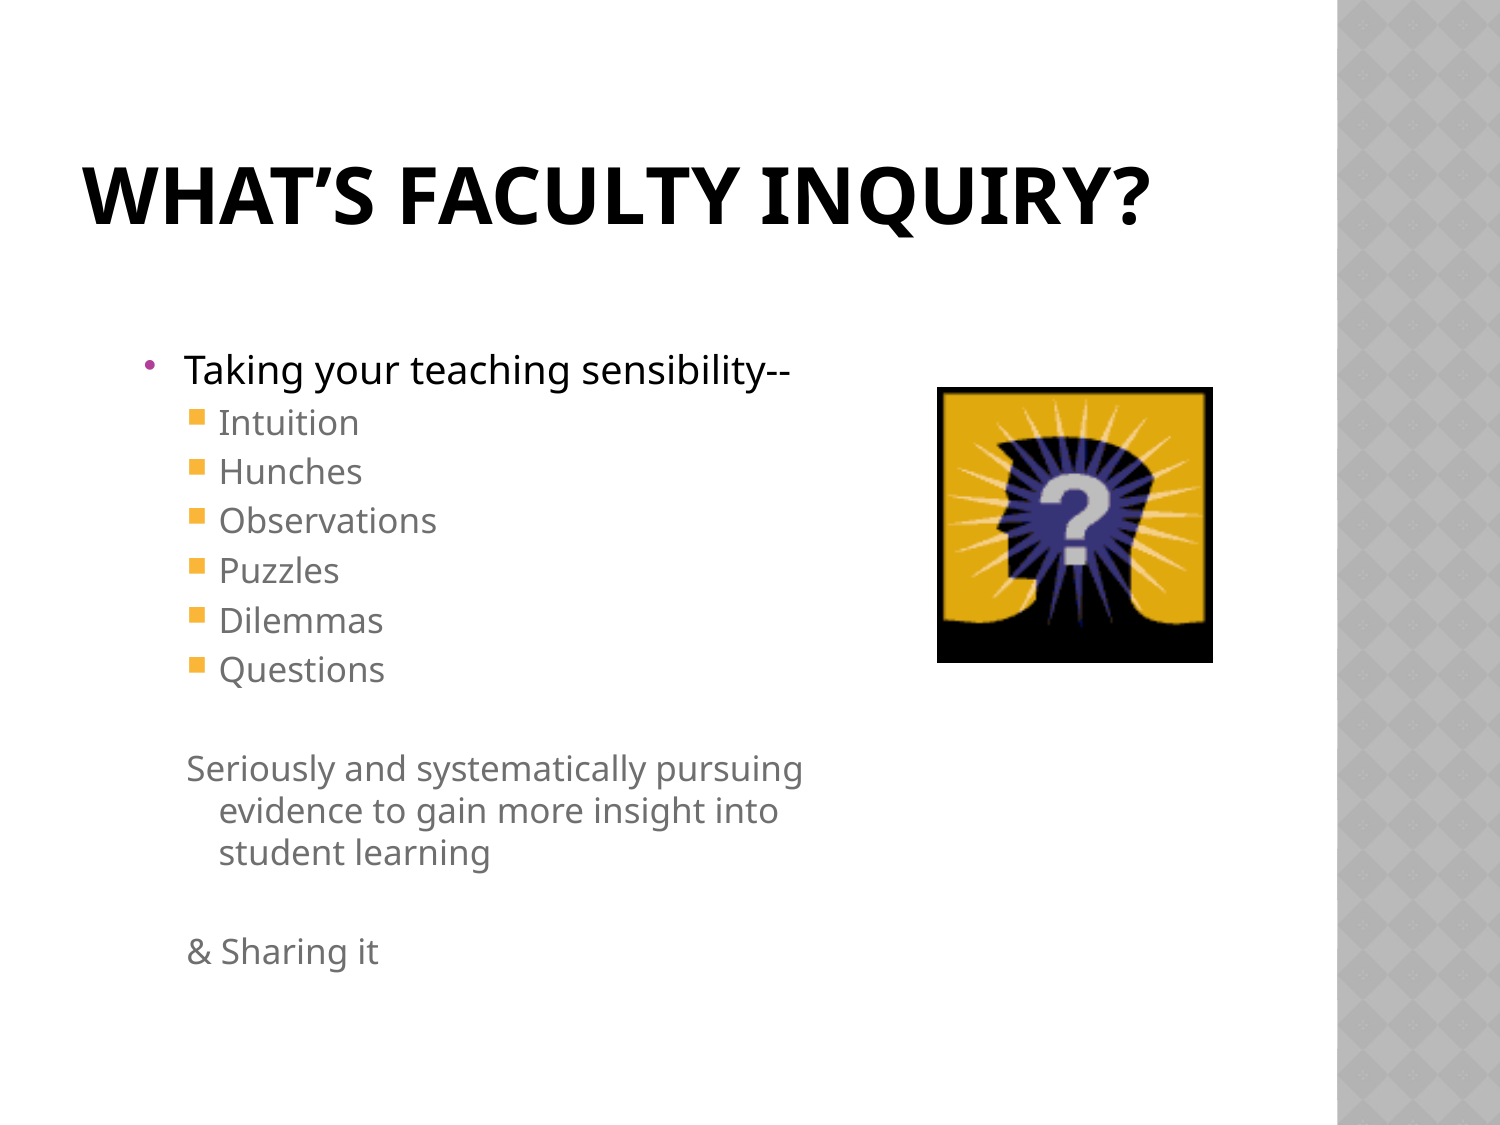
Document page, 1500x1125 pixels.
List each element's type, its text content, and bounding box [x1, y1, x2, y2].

list Taking your teaching sensibility-- Intuition Hunches Observations Puzzles Dilemmas Questions Seriously and systematically pursuing evidence to gain more insight into student learning & Sharing it [130, 337, 898, 1088]
picture [937, 387, 1213, 663]
title What’s Faculty inquiry? [75, 52, 1263, 240]
